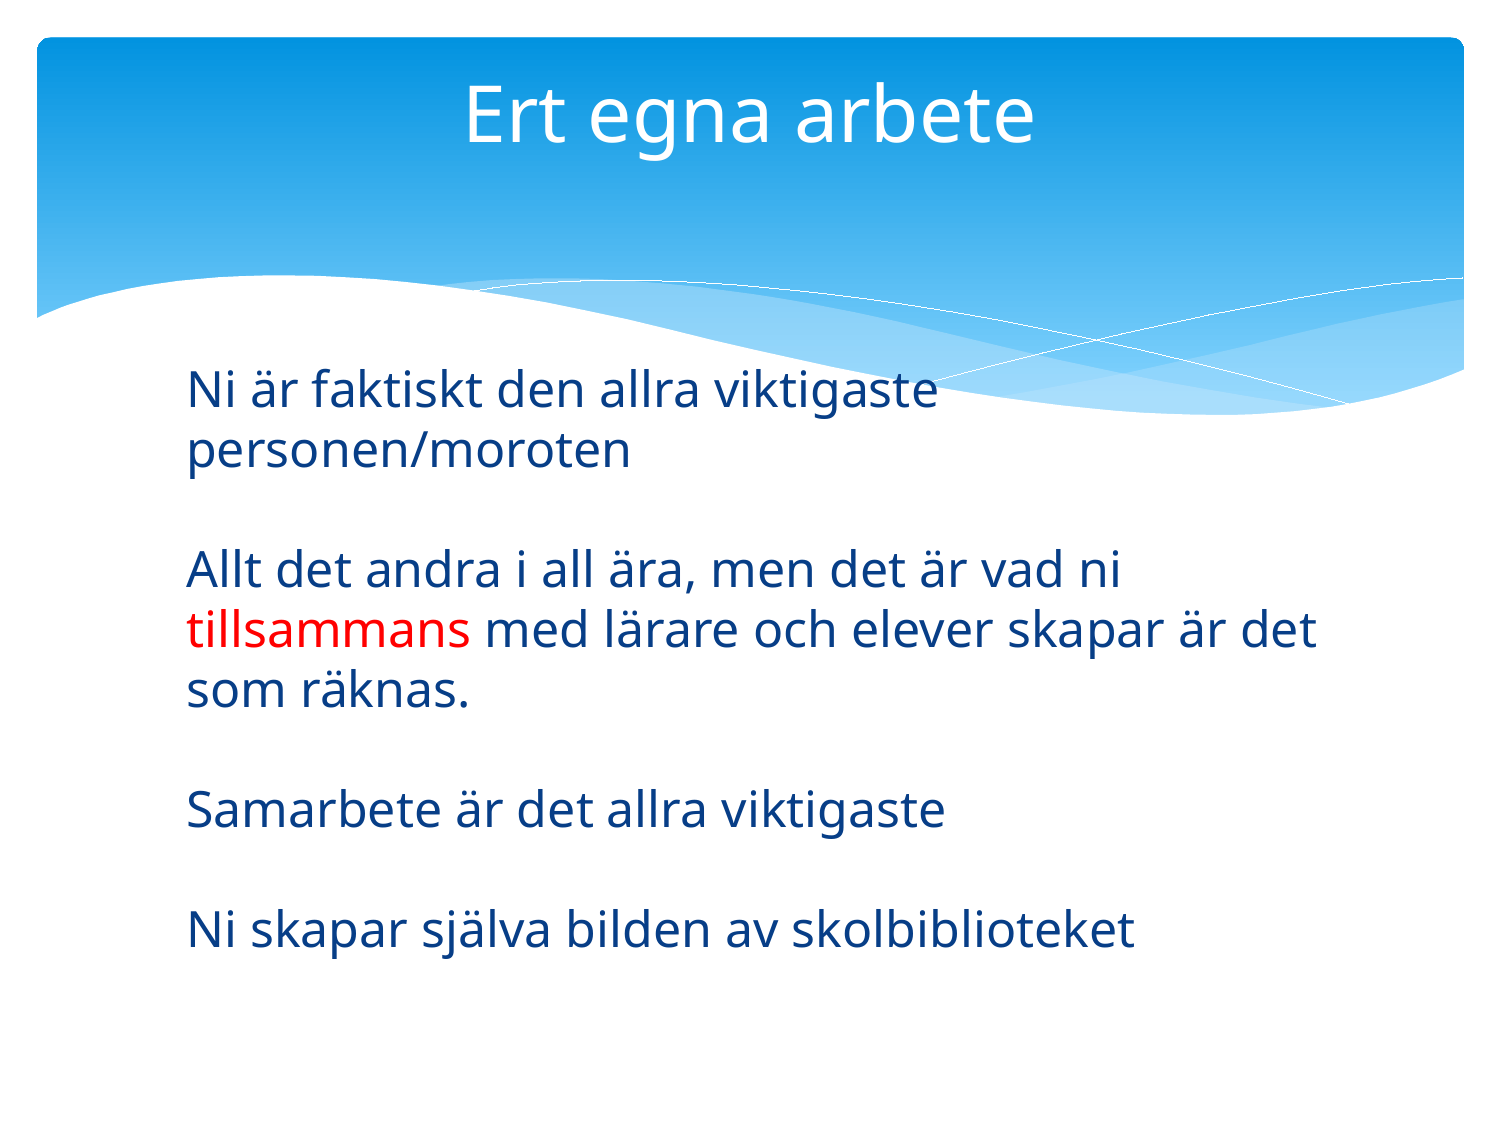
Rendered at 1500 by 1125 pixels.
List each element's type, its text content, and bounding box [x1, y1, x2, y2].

list Ni är faktiskt den allra viktigaste personen/moroten Allt det andra i all ära, men det är vad ni tillsammans med lärare och elever skapar är det som räknas. Samarbete är det allra viktigaste Ni skapar själva bilden av skolbiblioteket [171, 349, 1387, 1005]
title Ert egna arbete [75, 55, 1425, 261]
